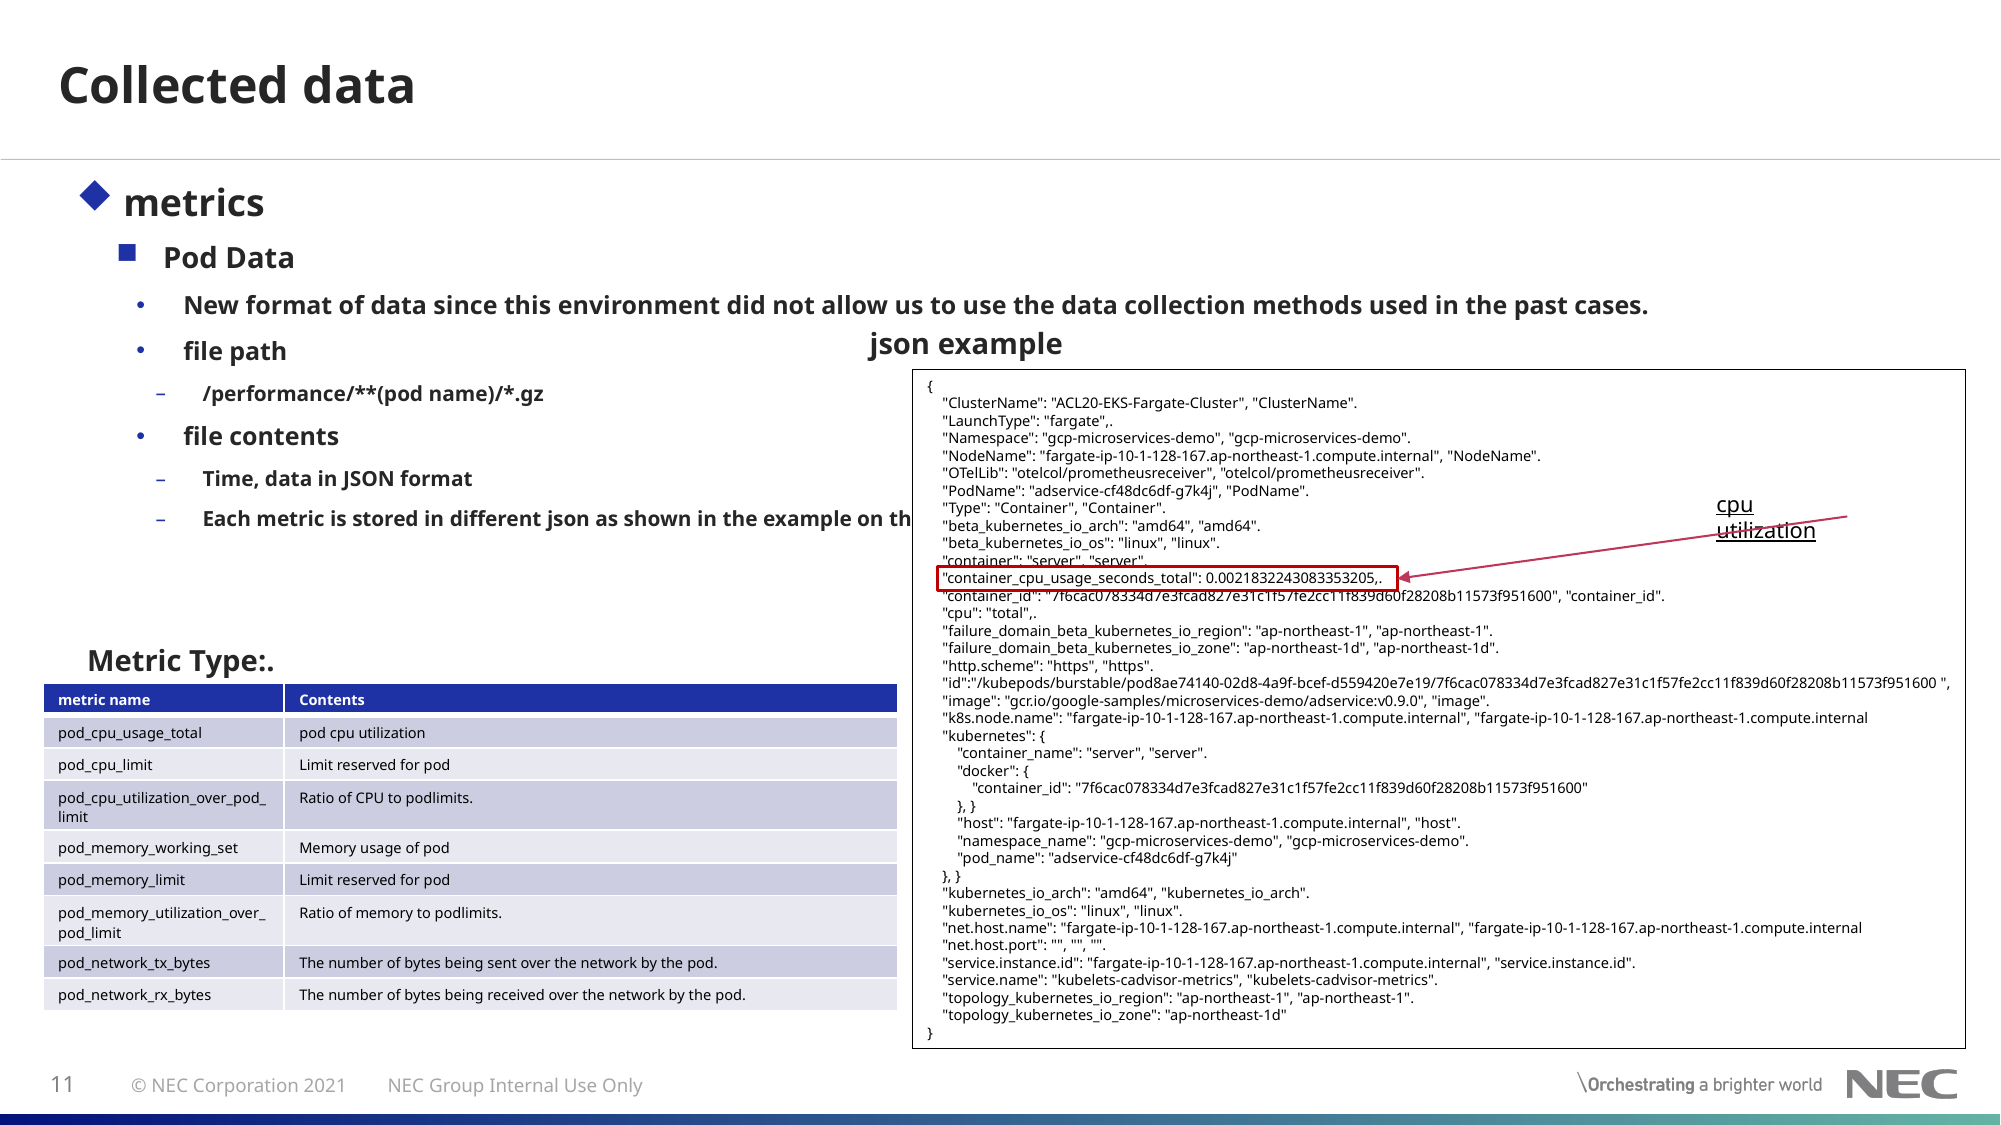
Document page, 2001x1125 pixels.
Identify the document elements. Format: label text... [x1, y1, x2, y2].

table_cell Limit reserved for pod [285, 749, 897, 779]
table_cell The number of bytes being sent over the network by the pod. [285, 946, 897, 977]
table_cell pod_network_tx_bytes [44, 946, 283, 977]
table_cell Ratio of CPU to podlimits. [285, 781, 897, 829]
table_header Contents [285, 684, 897, 712]
table_header metric name [44, 684, 283, 712]
table_cell Memory usage of pod [285, 831, 897, 862]
picture [0, 0, 2001, 1125]
table_cell Limit reserved for pod [285, 864, 897, 895]
table_cell pod_network_rx_bytes [44, 979, 283, 1010]
table_cell pod_memory_working_set [44, 831, 283, 862]
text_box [1396, 503, 1703, 580]
table_cell The number of bytes being received over the network by the pod. [285, 979, 897, 1010]
table_cell Ratio of memory to podlimits. [285, 896, 897, 945]
table_cell pod_cpu_utilization_over_pod_limit [44, 781, 283, 829]
text_box metrics Pod Data New format of data since this environment did not allow us to use the data collection methods used in the past cases. file path /performance/**(pod name)/*.gz file contents Time, data in JSON format Each metric is stored in different json as shown in the example on the right. [43, 166, 1957, 1012]
text_box cpu utilization [1712, 518, 1848, 550]
text_box json example [854, 318, 1086, 369]
table_cell pod_memory_limit [44, 864, 283, 895]
table_cell pod_memory_utilization_over_pod_limit [44, 896, 283, 945]
text_box cpu utilization [1701, 482, 1848, 533]
table_cell pod_cpu_limit [44, 749, 283, 779]
text_box Metric Type:. [72, 635, 298, 685]
table_cell pod cpu utilization [285, 718, 897, 747]
text_box [936, 565, 1392, 592]
title Collected data [43, 33, 1957, 135]
table_cell pod_cpu_usage_total [44, 718, 283, 747]
text_box { "ClusterName": "ACL20-EKS-Fargate-Cluster", "ClusterName". "LaunchType": "fargate",. "Namespace": "gcp-microservices-demo", "gcp-microservices-demo". "NodeName": "fargate-ip-10-1-128-167.ap-northeast-1.compute.internal", "NodeName". "OTelLib": "otelcol/prometheusreceiver", "otelcol/prometheusreceiver". "PodName": "adservice-cf48dc6df-g7k4j", "PodName". "Type": "Container", "Container". "beta_kubernetes_io_arch": "amd64", "amd64". "beta_kubernetes_io_os": "linux", "linux". "container": "server", "server". "container_cpu_usage_seconds_total": 0.0021832243083353205,. "container_id": "7f6cac078334d7e3fcad827e31c1f57fe2cc11f839d60f28208b11573f951600", "container_id". "cpu": "total",. "failure_domain_beta_kubernetes_io_region": "ap-northeast-1", "ap-northeast-1". "failure_domain_beta_kubernetes_io_zone": "ap-northeast-1d", "ap-northeast-1d". "http.scheme": "https", "https". "id":"/kubepods/burstable/pod8ae74140-02d8-4a9f-bcef-d559420e7e19/7f6cac078334d7e3fcad827e31c1f57fe2cc11f839d60f28208b11573f951600 ", "image": "gcr.io/google-samples/microservices-demo/adservice:v0.9.0", "image". "k8s.node.name": "fargate-ip-10-1-128-167.ap-northeast-1.compute.internal", "fargate-ip-10-1-128-167.ap-northeast-1.compute.internal "kubernetes": { "container_name": "server", "server". "docker": { "container_id": "7f6cac078334d7e3fcad827e31c1f57fe2cc11f839d60f28208b11573f951600" }, } "host": "fargate-ip-10-1-128-167.ap-northeast-1.compute.internal", "host". "namespace_name": "gcp-microservices-demo", "gcp-microservices-demo". "pod_name": "adservice-cf48dc6df-g7k4j" }, } "kubernetes_io_arch": "amd64", "kubernetes_io_arch". "kubernetes_io_os": "linux", "linux". "net.host.name": "fargate-ip-10-1-128-167.ap-northeast-1.compute.internal", "fargate-ip-10-1-128-167.ap-northeast-1.compute.internal "net.host.port": "", "", "". "service.instance.id": "fargate-ip-10-1-128-167.ap-northeast-1.compute.internal", "service.instance.id". "service.name": "kubelets-cadvisor-metrics", "kubelets-cadvisor-metrics". "topology_kubernetes_io_region": "ap-northeast-1", "ap-northeast-1". "topology_kubernetes_io_zone": "ap-northeast-1d" } [912, 369, 1966, 1049]
